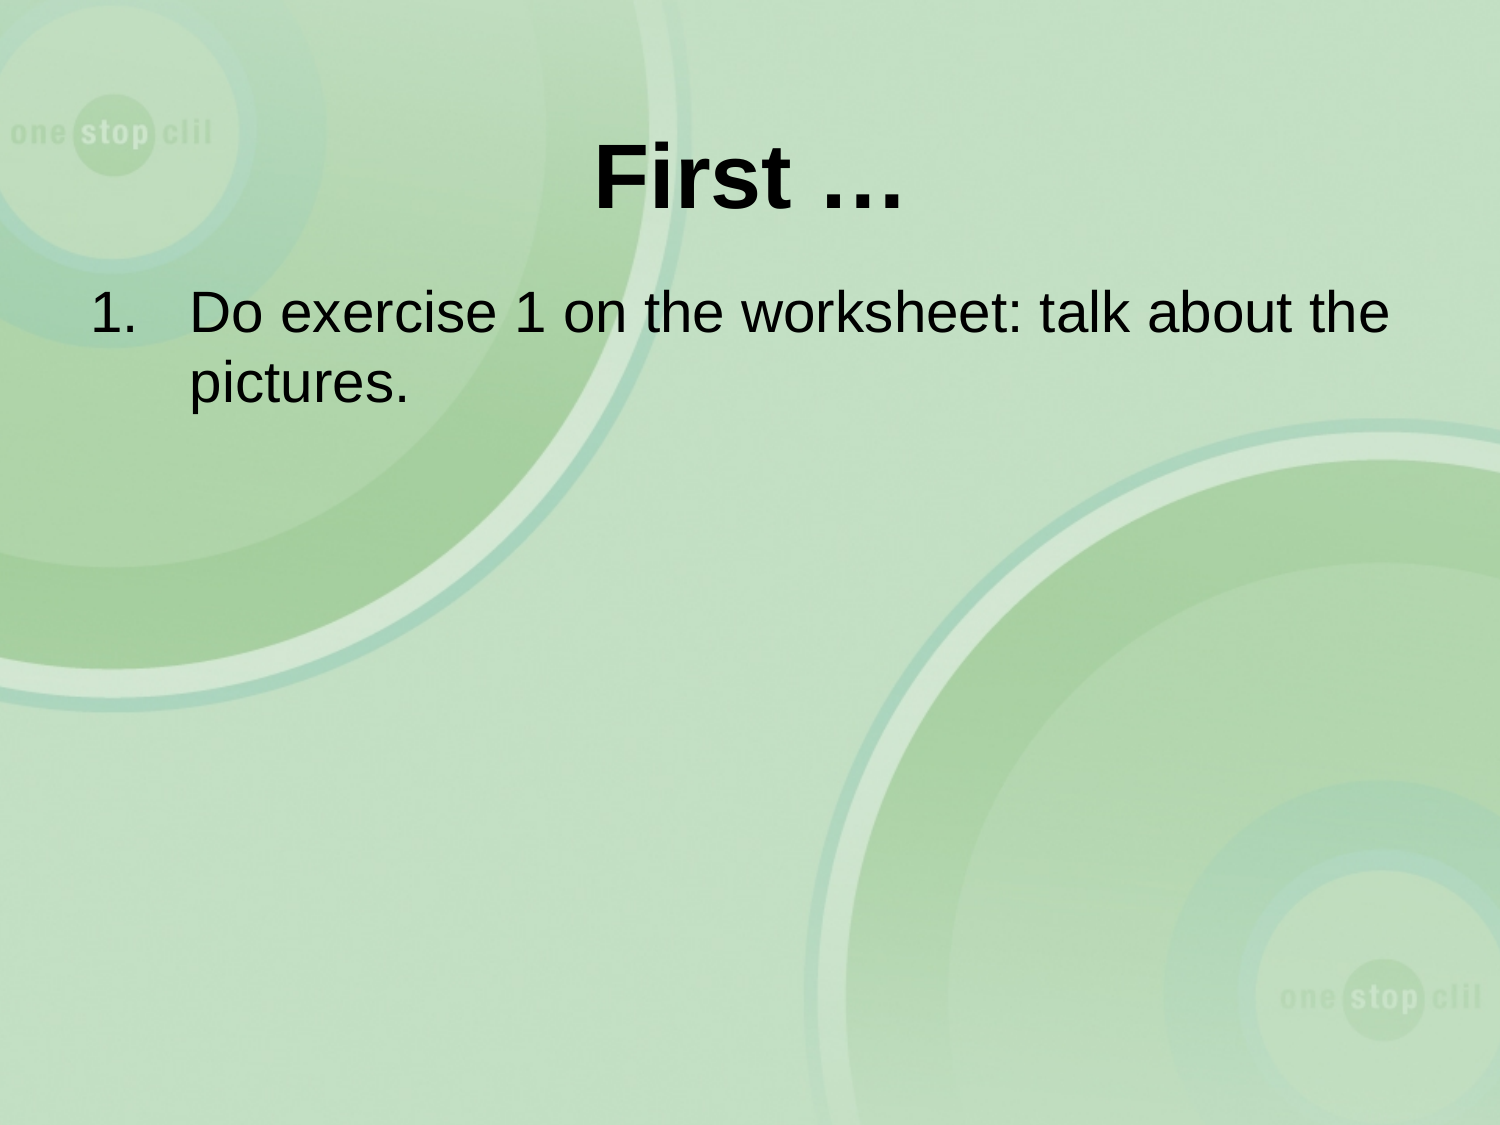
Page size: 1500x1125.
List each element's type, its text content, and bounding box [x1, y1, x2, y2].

title First … [76, 78, 1427, 266]
picture [0, 0, 1500, 1125]
list 1. Do exercise 1 on the worksheet: talk about the pictures. [75, 267, 1425, 1010]
